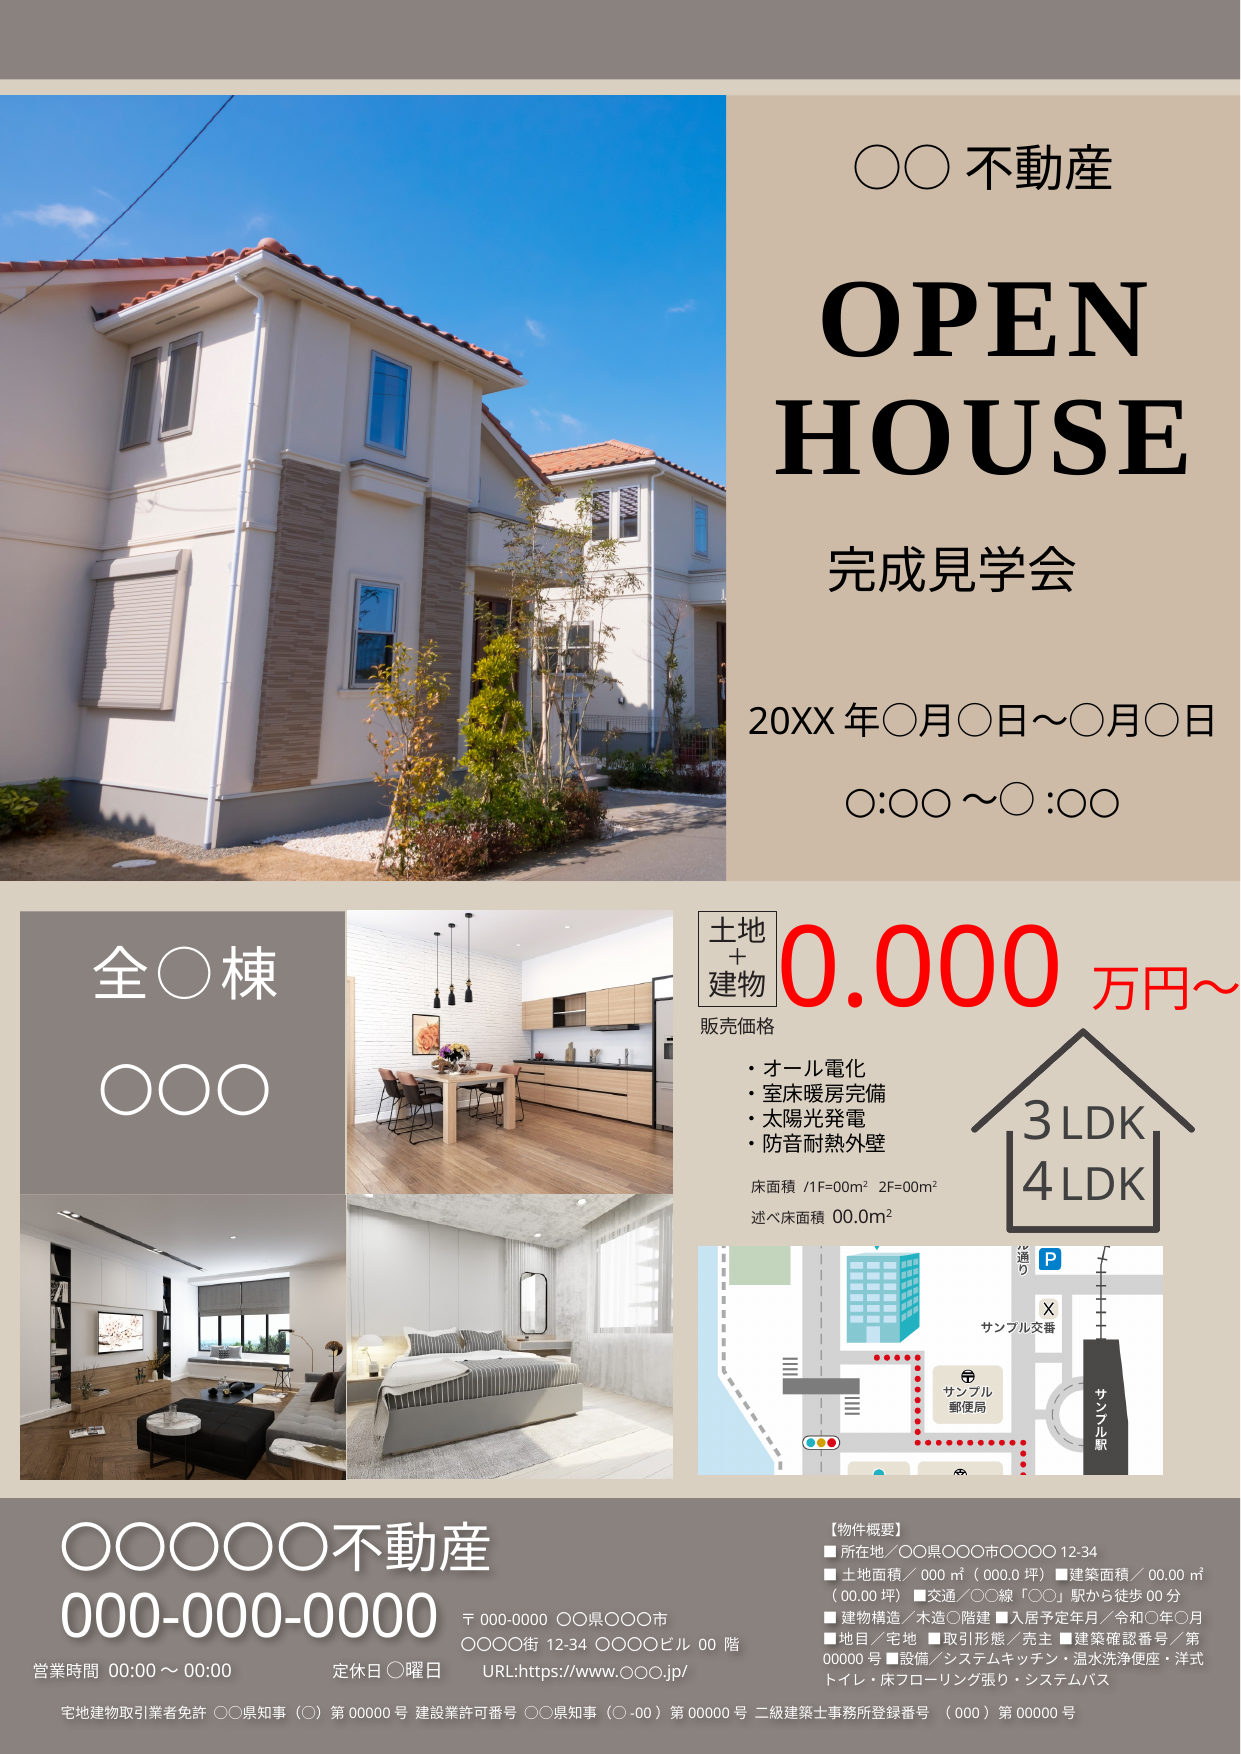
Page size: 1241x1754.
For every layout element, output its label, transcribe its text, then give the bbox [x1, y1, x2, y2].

text_box 販売価格 [698, 1012, 780, 1038]
text_box [698, 1002, 777, 1007]
text_box 【物件概要】 ■所在地／〇〇県〇〇〇市〇〇〇〇12-34 ■土地面積／000㎡（000.0坪）■建築面積／00.00㎡（00.00坪） ■交通／○○線「○○」駅から徒歩00分 ■建物構造／木造○階建 ■入居予定年月／令和○年○月 ■地目／宅地 ■取引形態／売主 ■建築確認番号／第00000号 ■設備／システムキッチン・温水洗浄便座・洋式トイレ・床フローリング張り・システムバス [820, 1515, 1205, 1689]
text_box ○:○○～○:○○ [829, 768, 1136, 829]
picture [971, 1028, 1195, 1233]
text_box ○○不動産 [837, 128, 1129, 204]
text_box [698, 911, 777, 919]
text_box [0, 882, 1241, 1497]
text_box 〇〇〇〇〇不動産 [57, 1510, 813, 1579]
text_box [0, 0, 1241, 81]
text_box 0.000万円～ [762, 886, 1241, 1037]
picture [698, 1246, 1163, 1475]
text_box OPEN HOUSE [759, 252, 1208, 505]
text_box 000-000-0000 [57, 1584, 527, 1648]
text_box [0, 1497, 1241, 1754]
text_box [0, 81, 1241, 94]
text_box ○○○ [82, 1033, 288, 1128]
text_box 全○棟 [72, 929, 298, 1015]
text_box 宅地建物取引業者免許 ○○県知事（○）第00000号 建設業許可番号 ○○県知事（○-00）第00000号 二級建築士事務所登録番号 （000）第00000号 [54, 1701, 1205, 1722]
text_box 床面積 /1F=00m2 2F=00m2 述べ床面積 00.0m2 [739, 1175, 955, 1228]
text_box ・オール電化 ・室床暖房完備 ・太陽光発電 ・防音耐熱外壁 [726, 1048, 902, 1164]
picture [347, 910, 673, 1479]
picture [0, 95, 727, 881]
text_box [0, 94, 1241, 882]
text_box 〒000-0000 〇〇県〇〇〇市 〇〇〇〇街 12-34 〇〇〇〇ビル 00 階 [460, 1600, 793, 1654]
text_box 20XX年○月○日～○月○日 [733, 689, 1234, 750]
text_box 完成見学会 [812, 530, 1155, 606]
text_box 営業時間 00:00～00:00 定休日 ○曜日 URL:https://www.○○○.jp/ [17, 1650, 703, 1689]
text_box [19, 910, 346, 1196]
text_box 土地 ＋ 建物 [698, 919, 777, 1002]
picture [20, 1195, 346, 1480]
